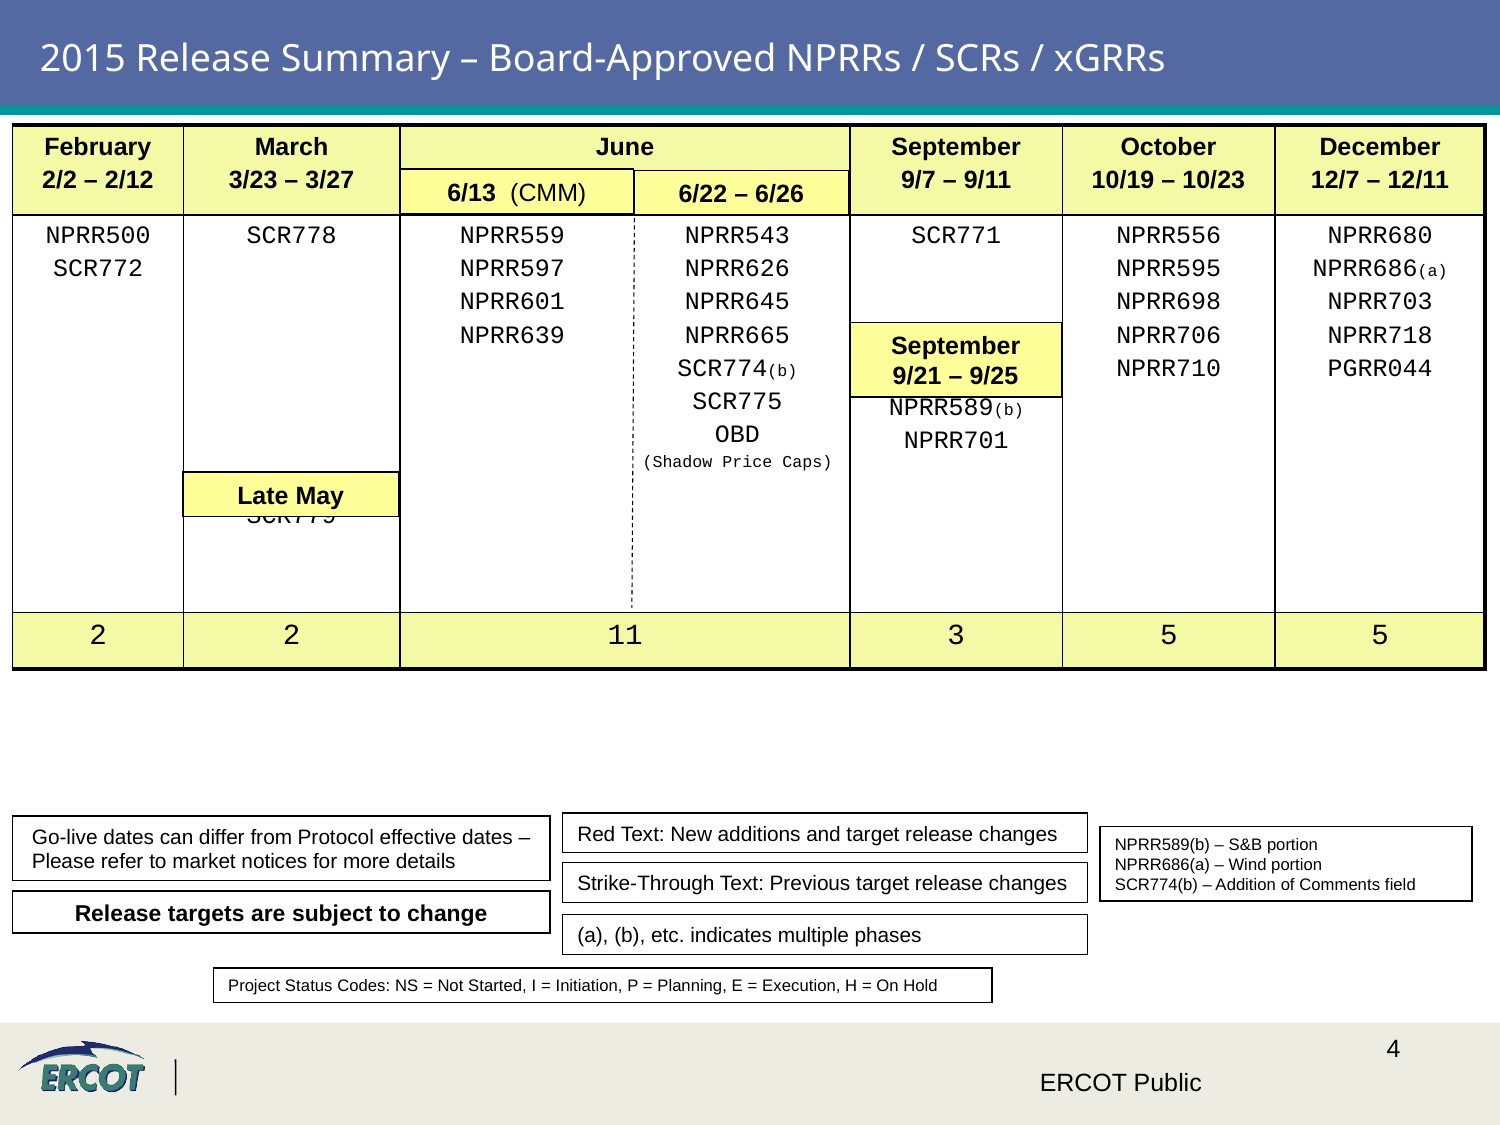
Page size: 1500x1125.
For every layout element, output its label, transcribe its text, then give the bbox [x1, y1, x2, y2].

picture [10, 1031, 151, 1111]
table_cell SCR778 SCR779 [184, 517, 399, 612]
table_cell 5 [1063, 613, 1274, 667]
text_box Red Text: New additions and target release changes [562, 812, 1088, 853]
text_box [631, 217, 635, 609]
table_header March 3/23 – 3/27 [184, 127, 399, 214]
table_cell NPRR556 NPRR595 NPRR698 NPRR706 NPRR710 [1063, 216, 1274, 612]
table_cell SCR778 SCR779 [184, 216, 399, 472]
table_cell NPRR543 NPRR626 NPRR645 NPRR665 SCR774(b) SCR775 OBD (Shadow Price Caps) [628, 216, 849, 612]
table_cell SCR771 NPRR589(b) NPRR701 [851, 398, 1062, 612]
table_header June [401, 127, 849, 170]
text_box (a), (b), etc. indicates multiple phases [562, 914, 1088, 955]
text_box Go-live dates can differ from Protocol effective dates – Please refer to market notices for more details [12, 815, 550, 881]
table_cell 5 [1276, 613, 1483, 667]
table_cell NPRR680 NPRR686(a) NPRR703 NPRR718 PGRR044 [1276, 216, 1483, 612]
text_box September 9/21 – 9/25 [849, 322, 1062, 398]
table_cell NPRR559 NPRR597 NPRR601 NPRR639 [401, 216, 622, 612]
table_header December 12/7 – 12/11 [1276, 127, 1483, 214]
text_box 6/22 – 6/26 [634, 170, 849, 216]
table_header September 9/7 – 9/11 [851, 127, 1062, 214]
footer ERCOT Public [1025, 1059, 1438, 1125]
table_cell 2 [184, 613, 399, 667]
text_box NPRR589(b) – S&B portion NPRR686(a) – Wind portion SCR774(b) – Addition of Comments field [1100, 826, 1473, 902]
table_cell 3 [851, 613, 1062, 667]
text_box Release targets are subject to change [12, 890, 550, 934]
text_box Project Status Codes: NS = Not Started, I = Initiation, P = Planning, E = Execution, H = On Hold [213, 967, 993, 1003]
table_header February 2/2 – 2/12 [13, 127, 183, 214]
table_cell SCR771 NPRR589(b) NPRR701 [851, 216, 1062, 322]
table_cell NPRR500 SCR772 [13, 216, 183, 612]
table_cell 11 [401, 613, 849, 667]
table_header October 10/19 – 10/23 [1063, 127, 1274, 214]
text_box Late May [182, 472, 399, 517]
text_box Strike-Through Text: Previous target release changes [562, 862, 1088, 903]
table_cell 2 [13, 613, 183, 667]
title 2015 Release Summary – Board-Approved NPRRs / SCRs / xGRRs [24, 0, 1429, 113]
text_box 6/13 (CMM) [399, 169, 634, 214]
